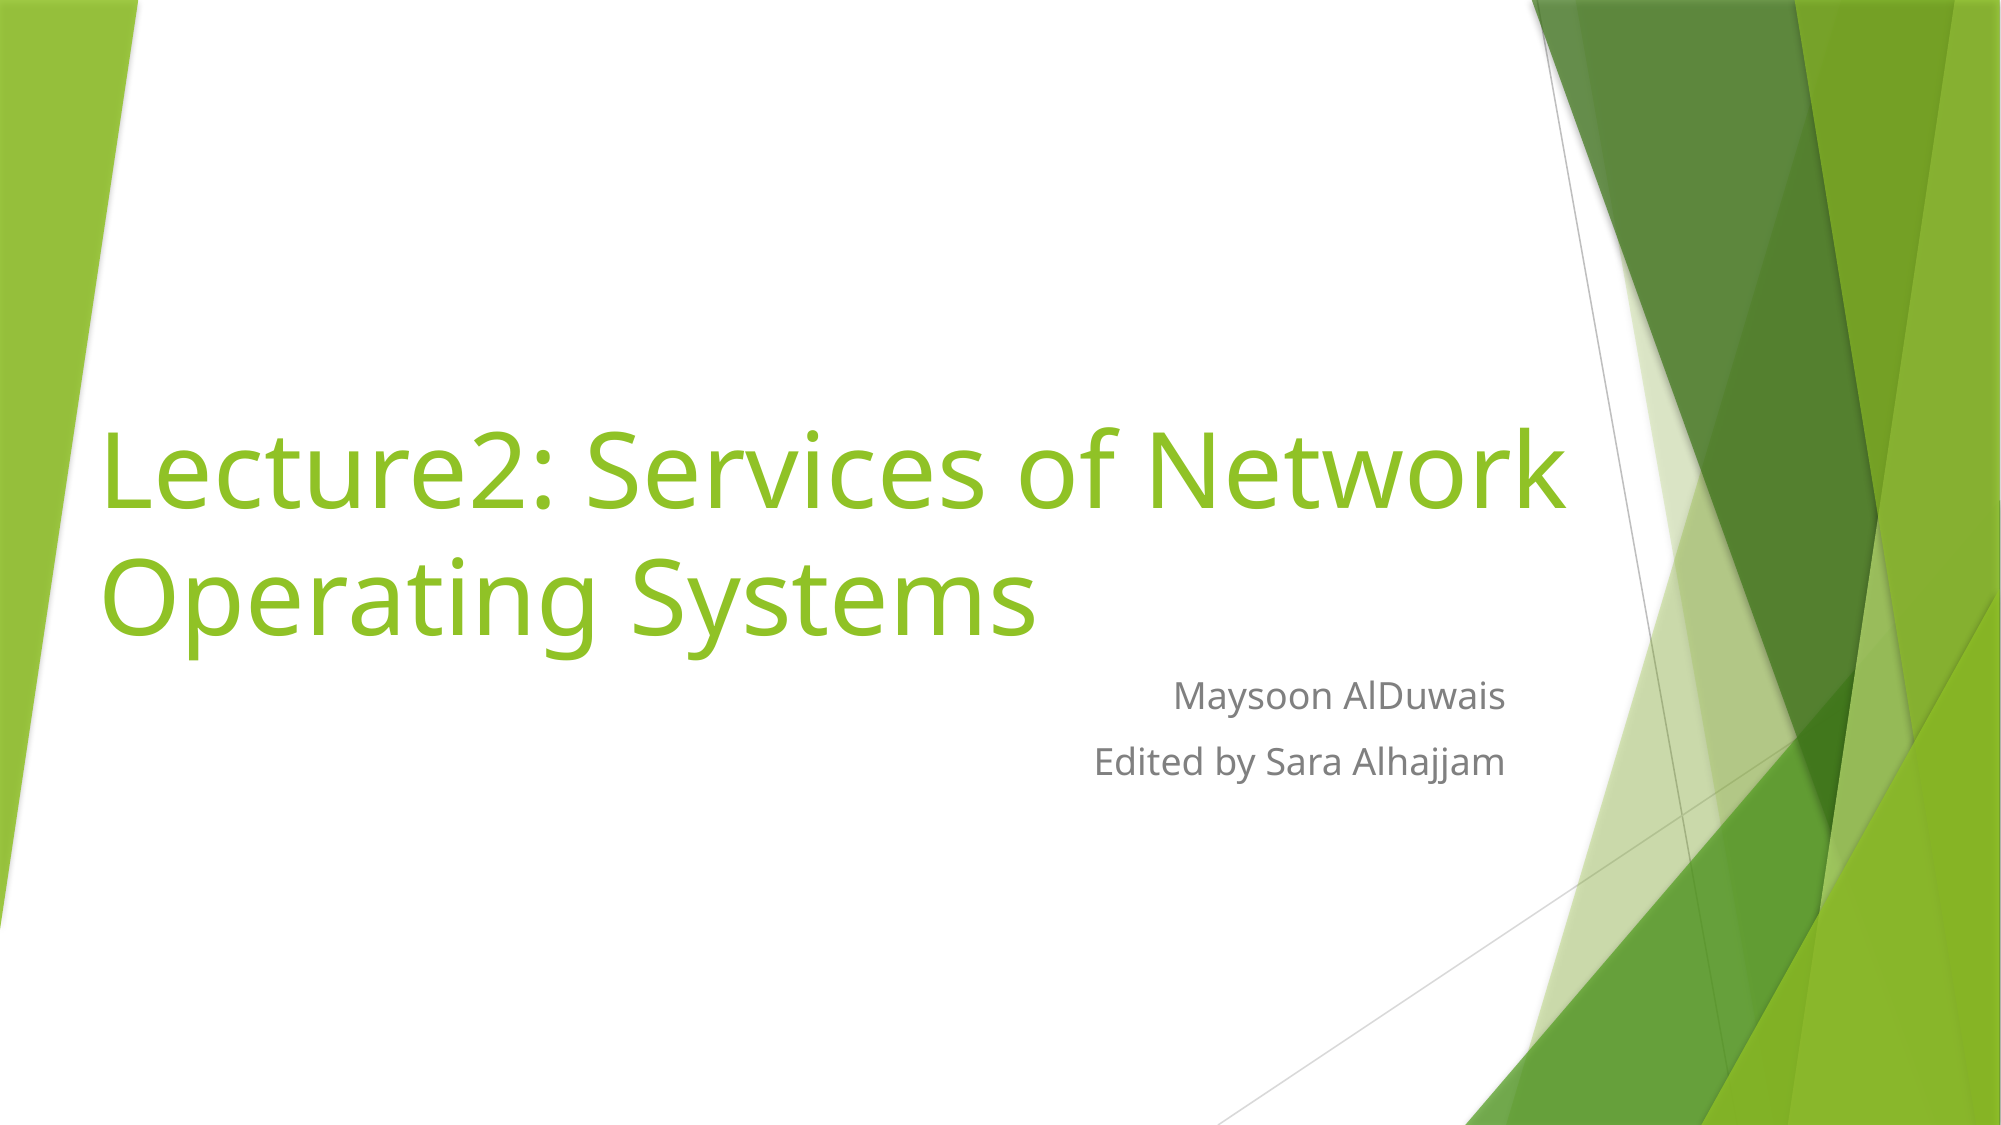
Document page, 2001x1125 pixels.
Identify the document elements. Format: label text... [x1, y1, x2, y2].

title Lecture2: Services of Network Operating Systems [83, 394, 1661, 665]
subtitle Maysoon AlDuwais Edited by Sara Alhajjam [247, 664, 1522, 845]
